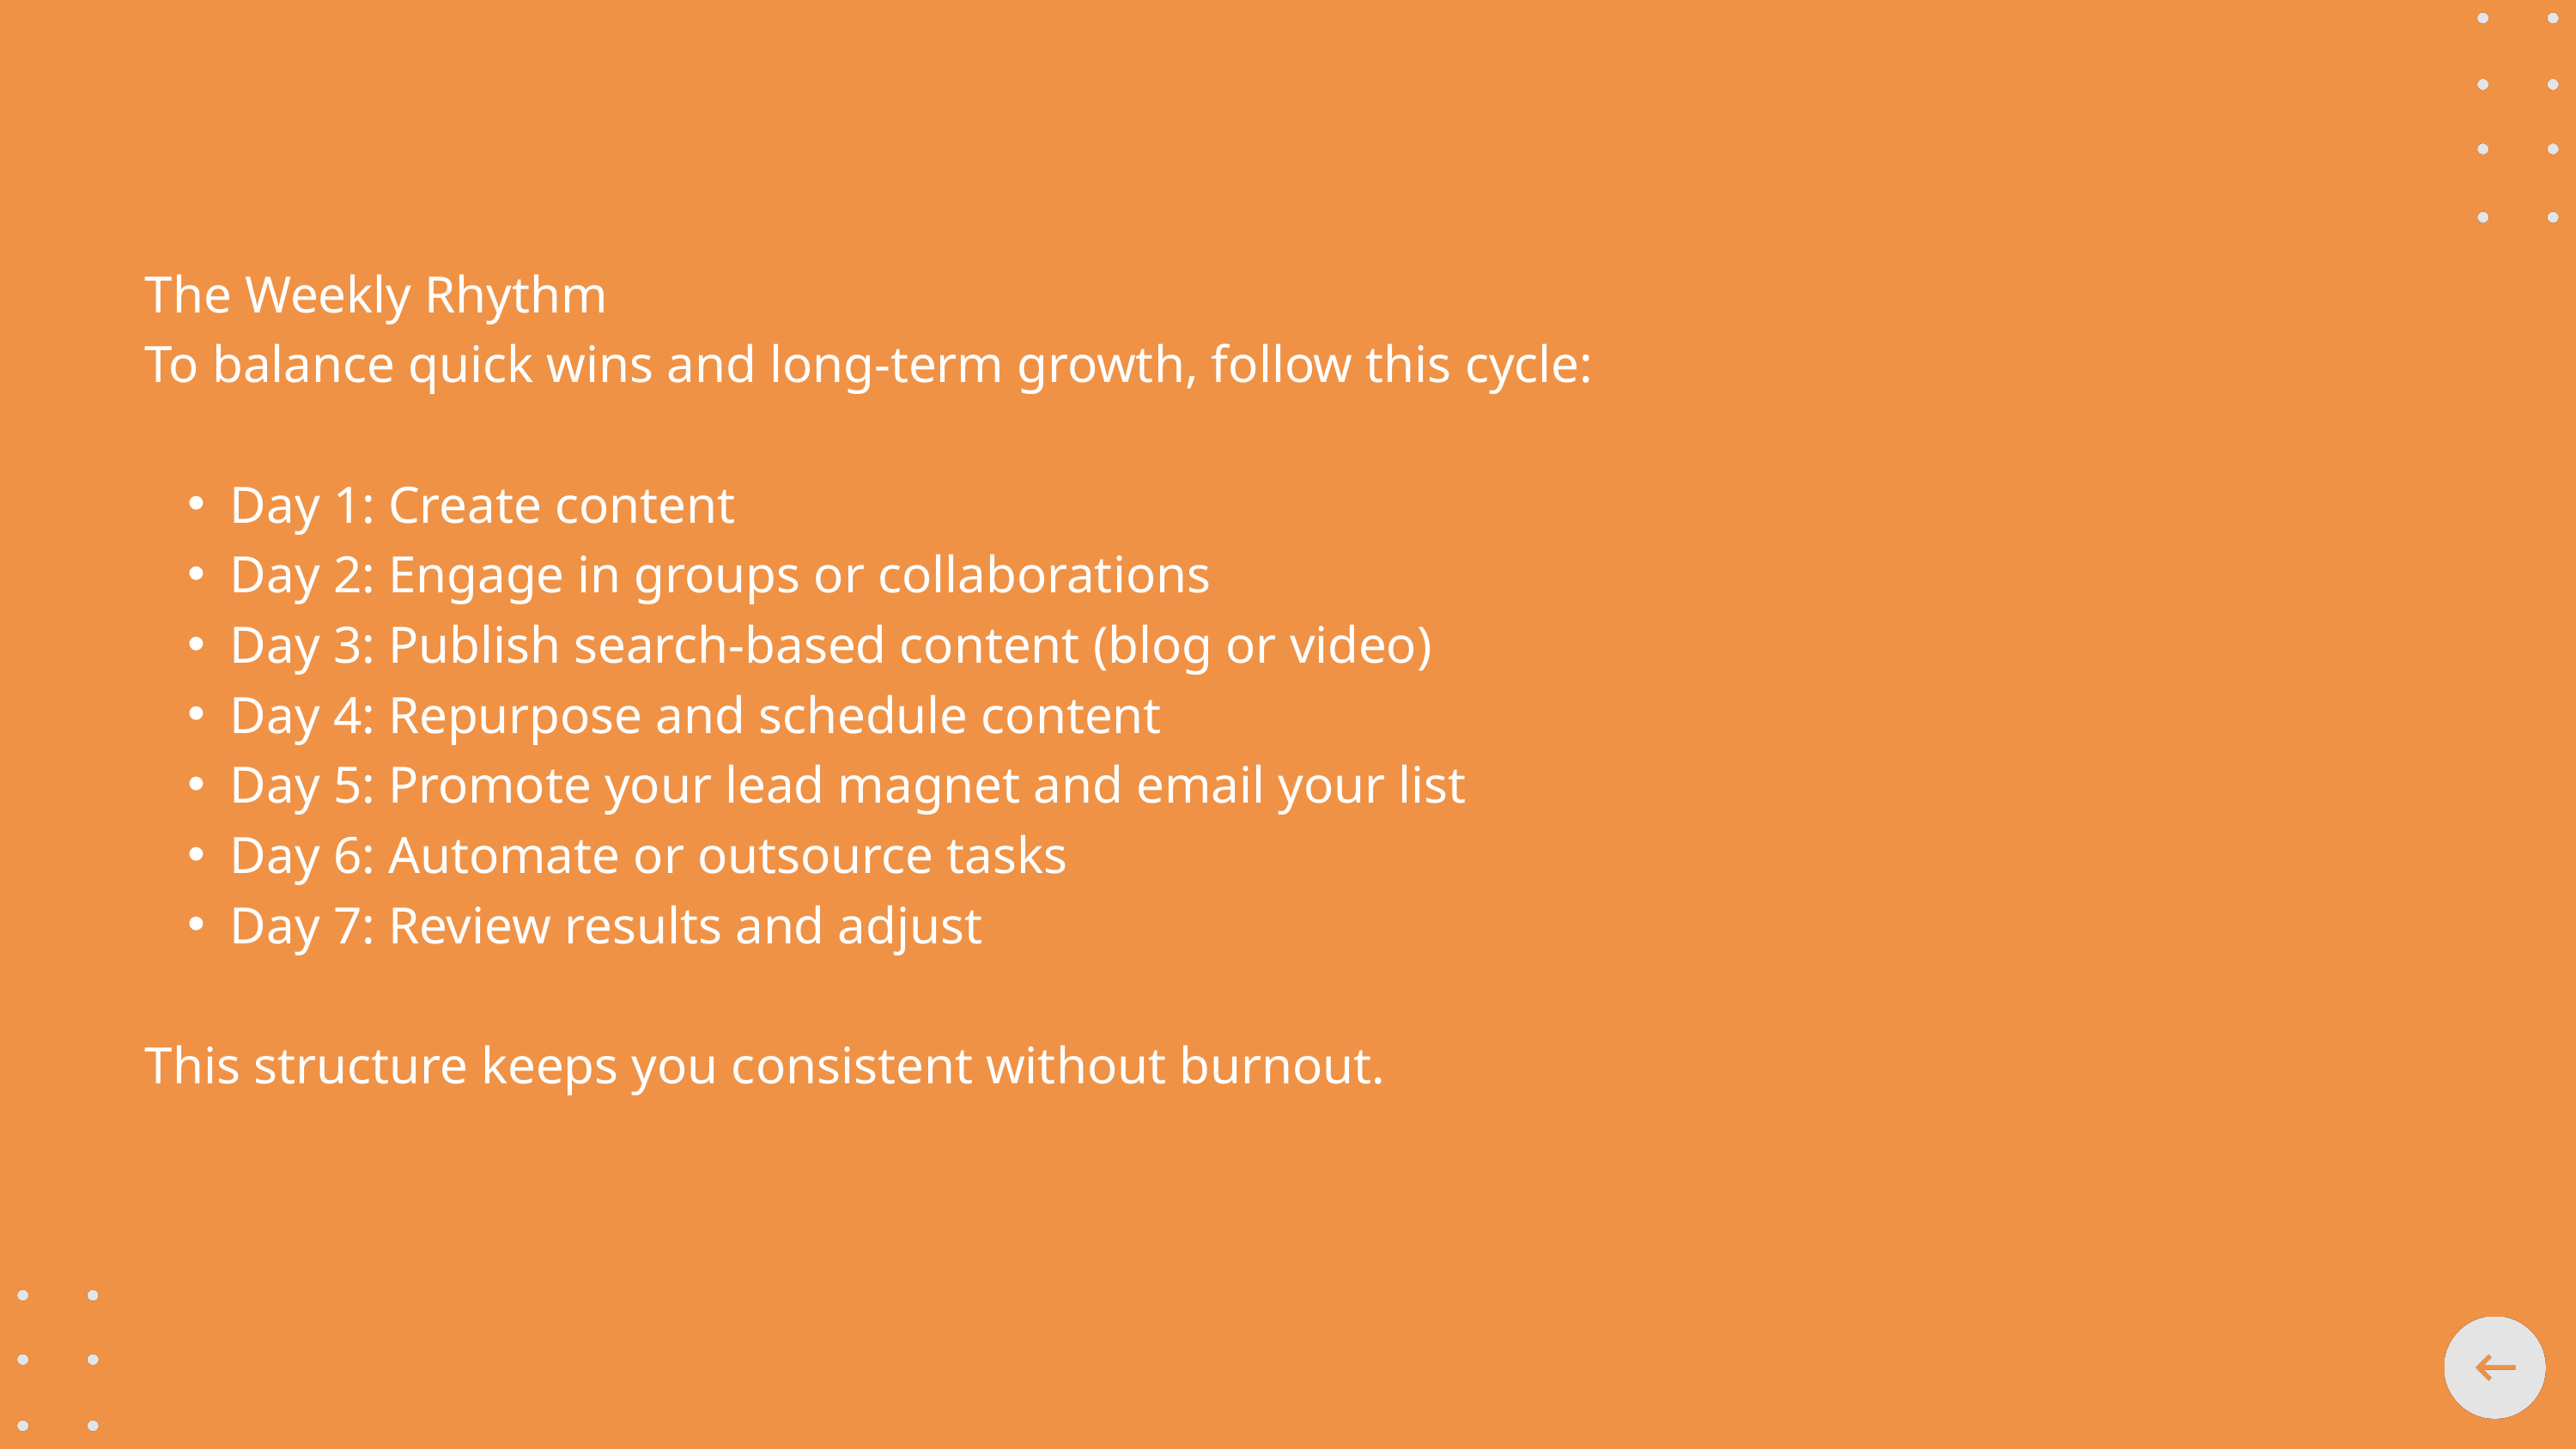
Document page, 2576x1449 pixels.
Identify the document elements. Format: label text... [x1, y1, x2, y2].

text_box [0, 1285, 103, 1449]
text_box [2470, 0, 2576, 227]
text_box The Weekly Rhythm To balance quick wins and long-term growth, follow this cycle: Day 1: Create content Day 2: Engage in groups or collaborations Day 3: Publish search-based content (blog or video) Day 4: Repurpose and schedule content Day 5: Promote your lead magnet and email your list Day 6: Automate or outsource tasks Day 7: Review results and adjust This structure keeps you consistent without burnout. [144, 252, 2391, 1164]
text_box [2444, 1316, 2547, 1419]
